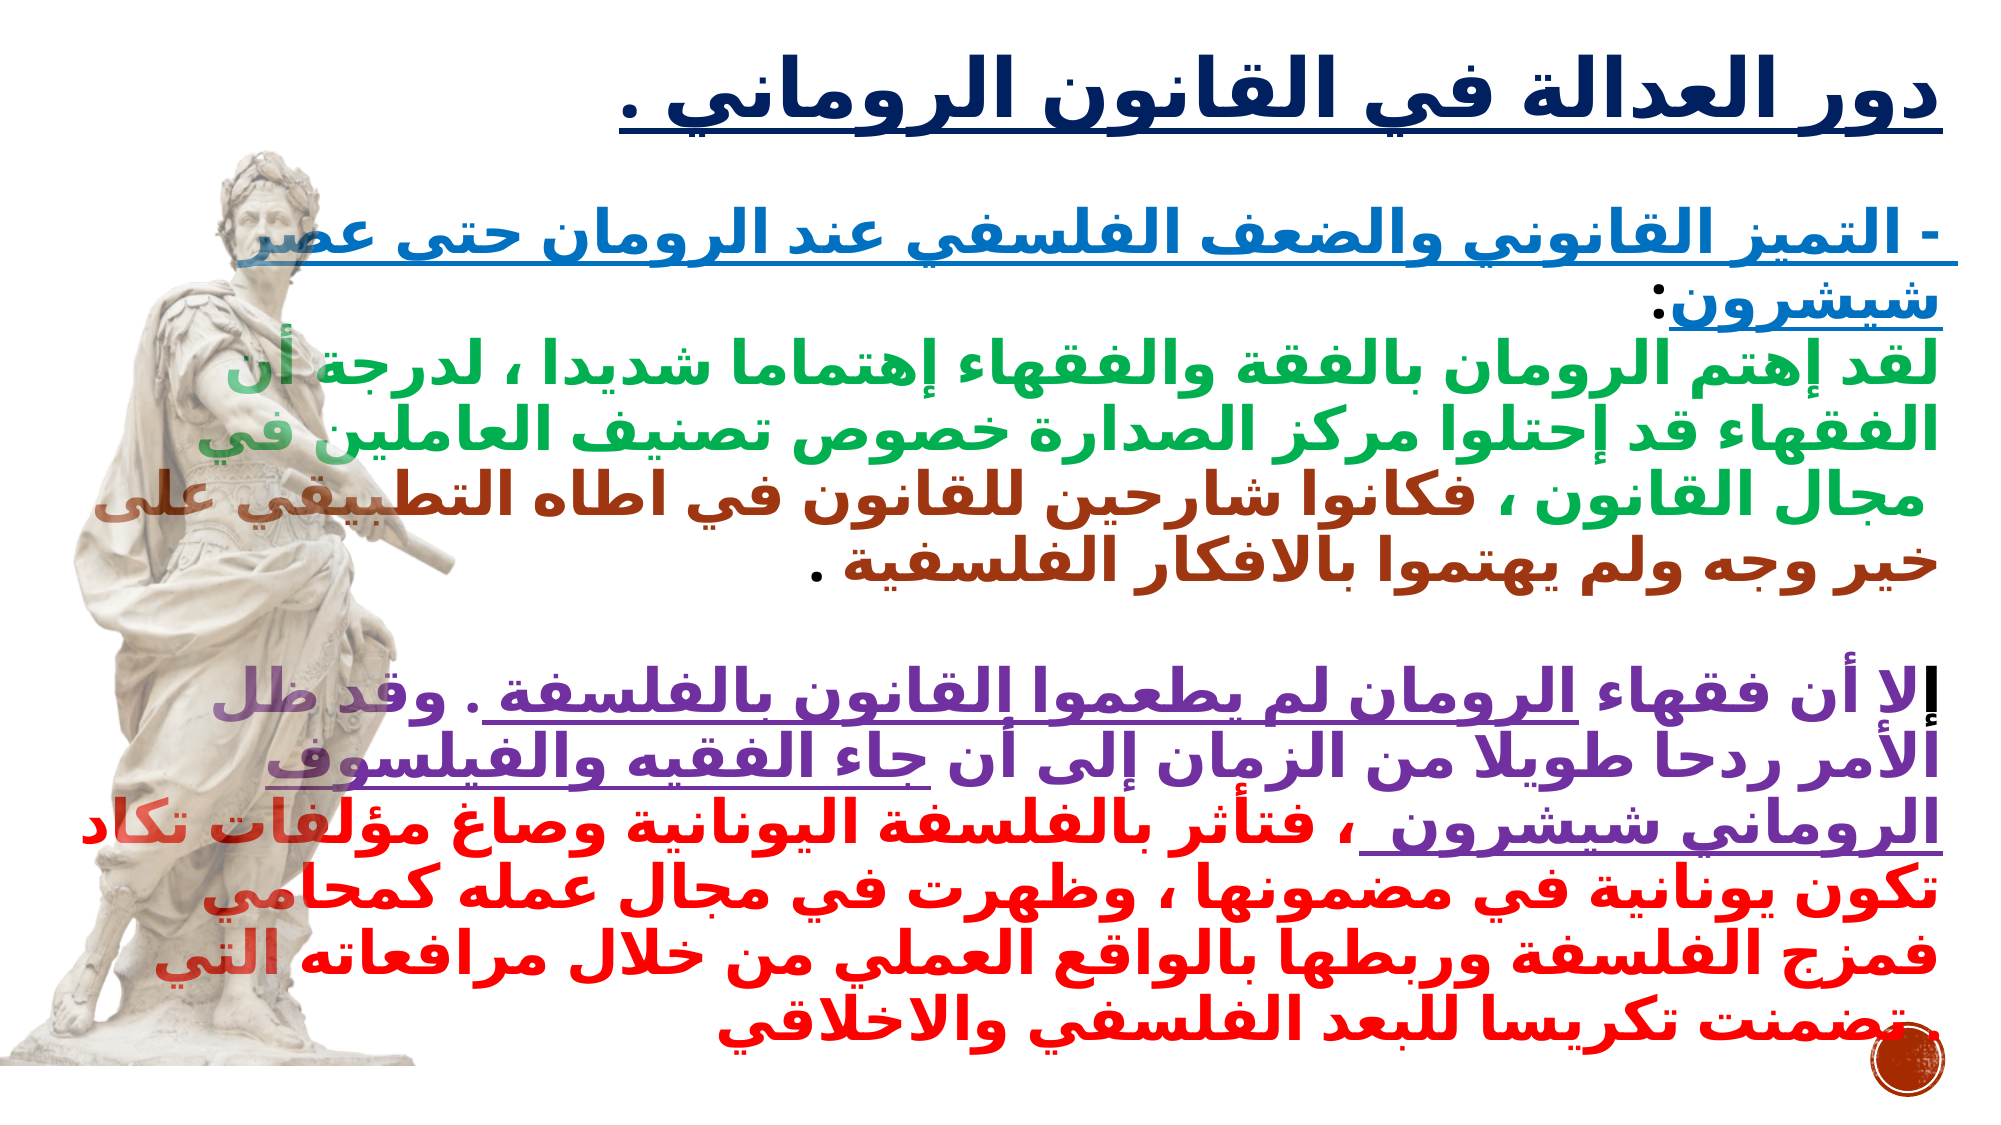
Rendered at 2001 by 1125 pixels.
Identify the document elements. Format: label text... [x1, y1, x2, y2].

picture [3, 152, 455, 1064]
title دور العدالة في القانون الروماني . - التميز القانوني والضعف الفلسفي عند الرومان حتى عصر شيشرون: لقد إهتم الرومان بالفقة والفقهاء إهتماما شديدا ، لدرجة أن الفقهاء قد إحتلوا مركز الصدارة خصوص تصنيف العاملين في مجال القانون ، فكانوا شارحين للقانون في اطاه التطبيقي على خير وجه ولم يهتموا بالافكار الفلسفية . إلا أن فقهاء الرومان لم يطعموا القانون بالفلسفة . وقد ظل الأمر ردحا طويلا من الزمان إلى أن جاء الفقيه والفيلسوف الروماني شيشرون ، فتأثر بالفلسفة اليونانية وصاغ مؤلفات تكاد تكون يونانية في مضمونها ، وظهرت في مجال عمله كمحامي فمزج الفلسفة وربطها بالواقع العملي من خلال مرافعاته التي تضمنت تكريسا للبعد الفلسفي والاخلاقي . [64, 34, 1958, 1066]
